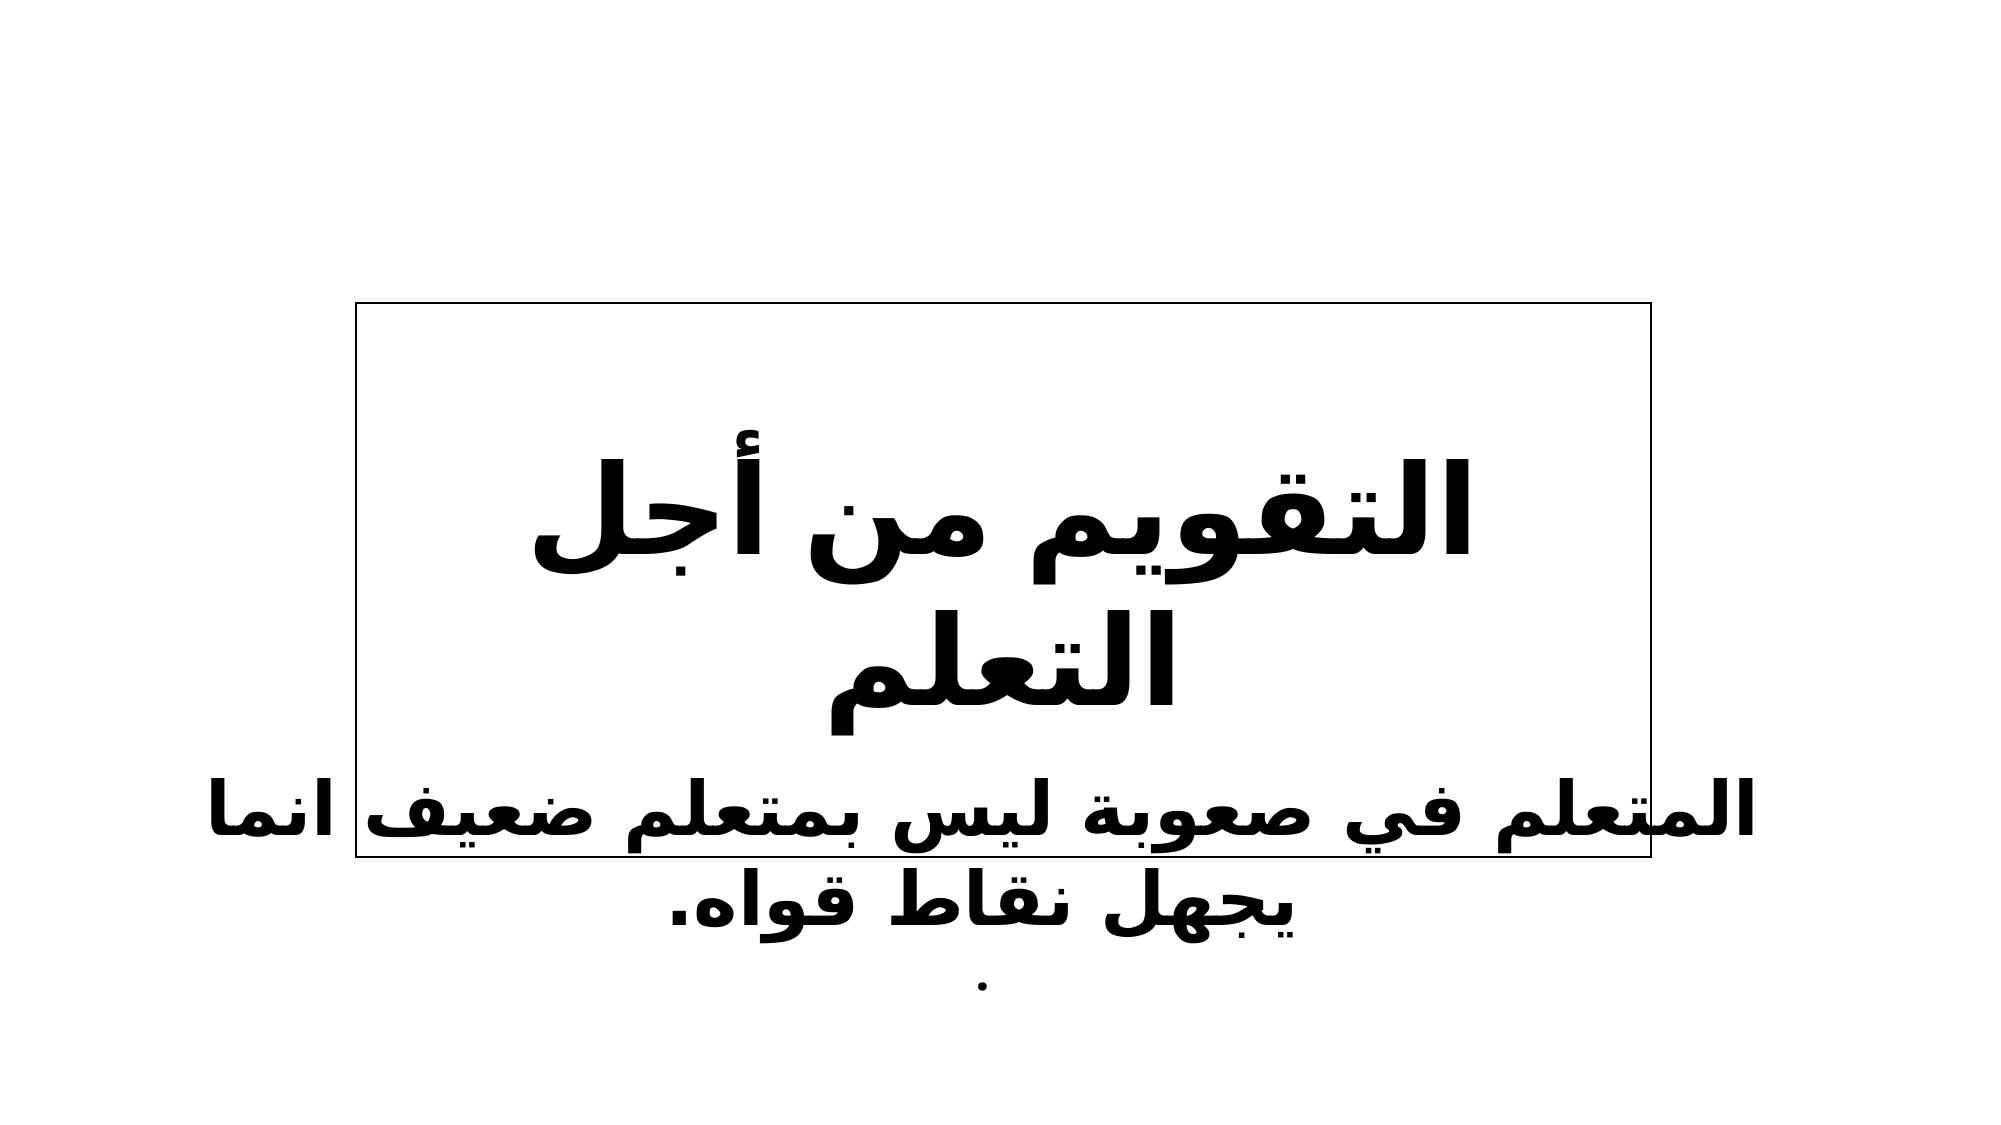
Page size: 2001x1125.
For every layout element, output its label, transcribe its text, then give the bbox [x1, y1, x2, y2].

text_box المتعلم في صعوبة ليس بمتعلم ضعيف انما يجهل نقاط قواه. . [107, 753, 1858, 1008]
text_box التقويم من أجل التعلم [355, 302, 1652, 753]
